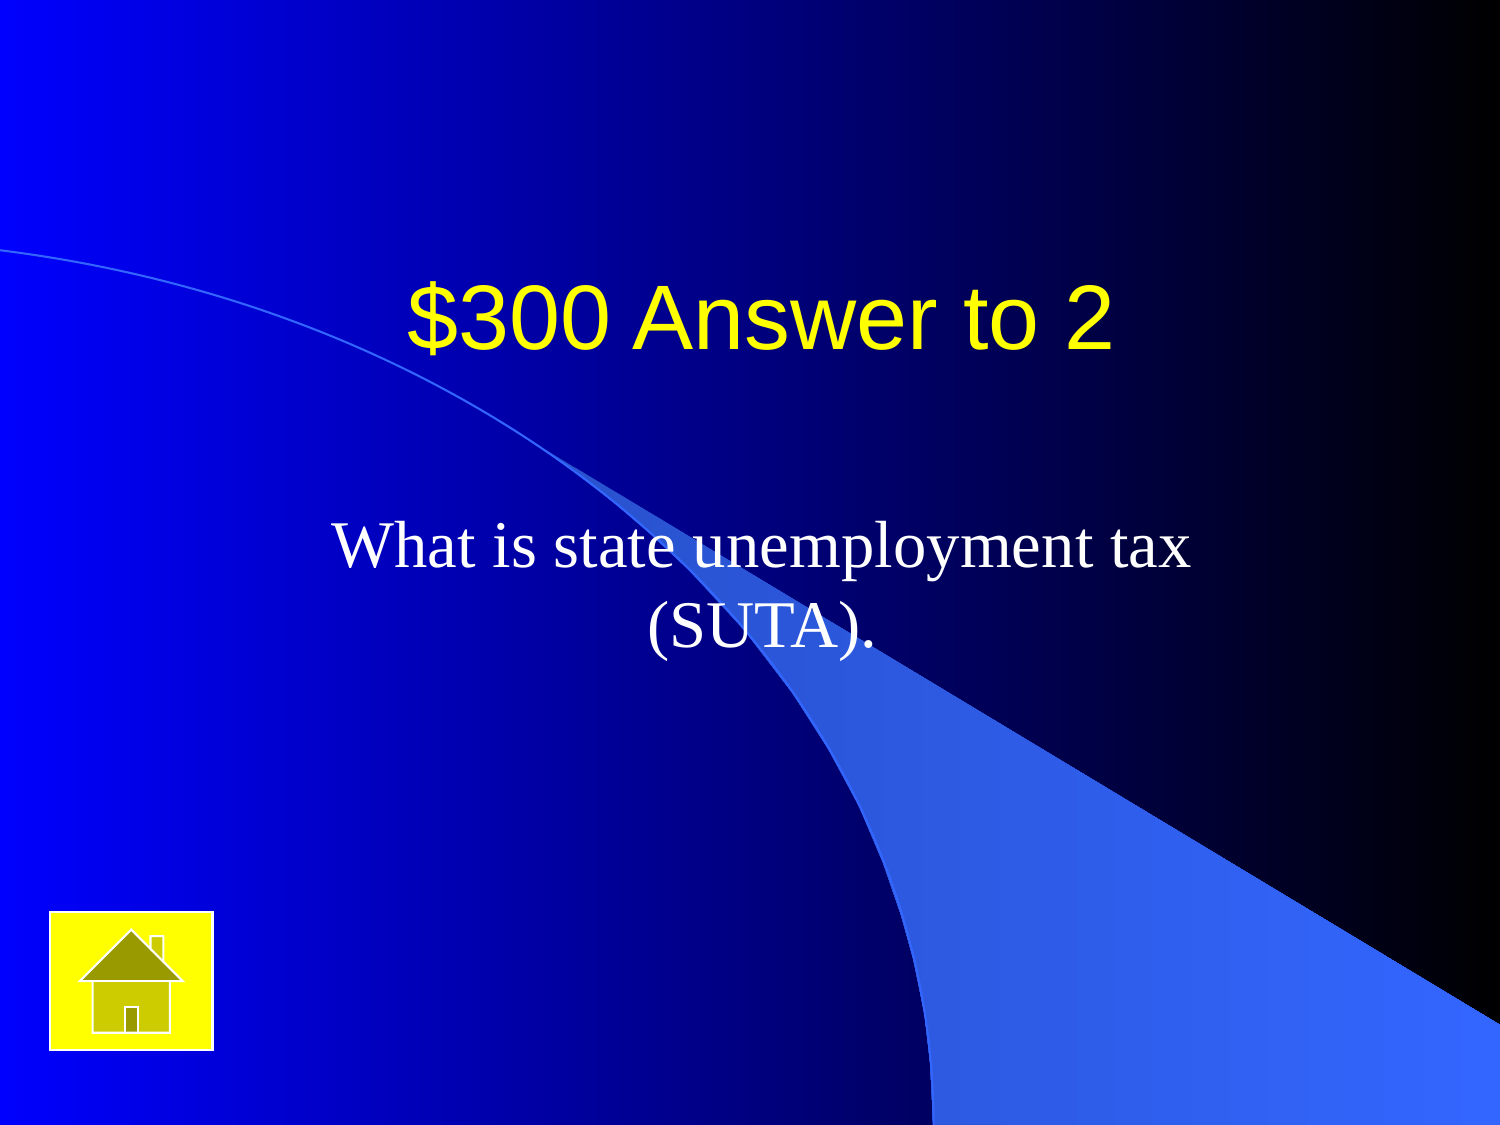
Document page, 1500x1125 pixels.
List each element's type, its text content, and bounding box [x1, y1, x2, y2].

subtitle What is state unemployment tax (SUTA). [237, 437, 1288, 726]
title $300 Answer to 2 [124, 187, 1401, 376]
